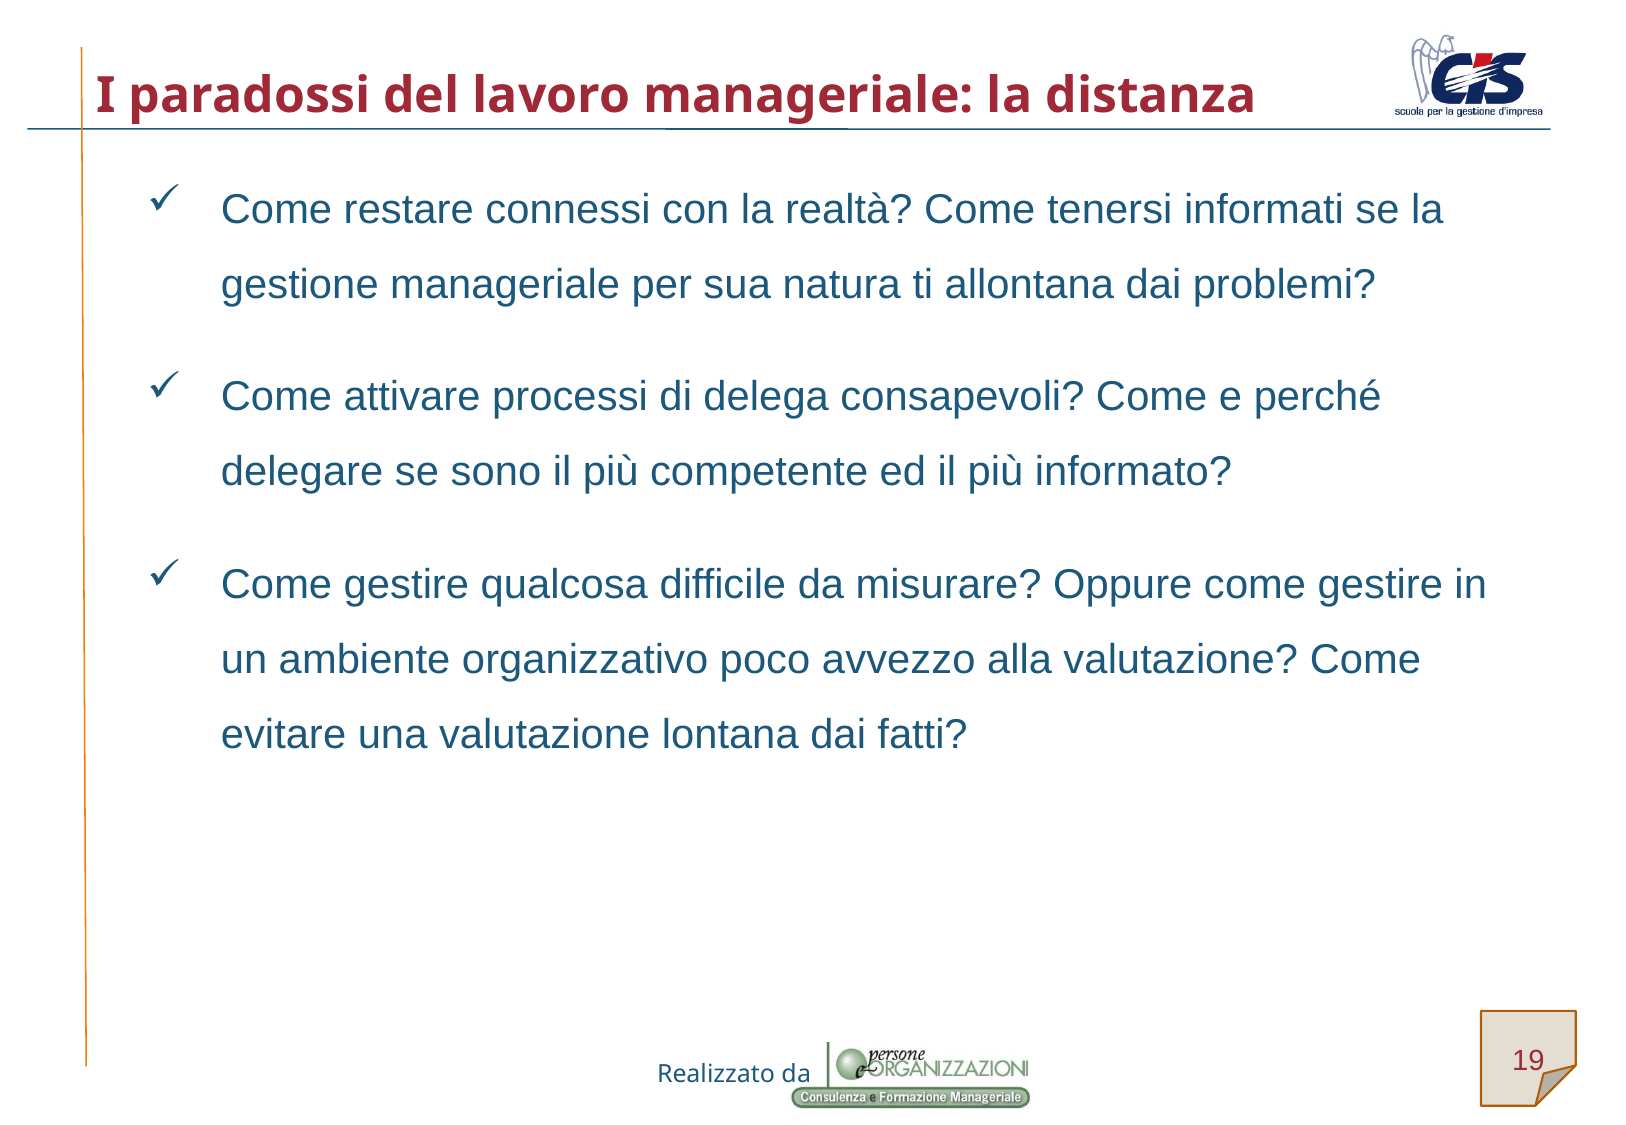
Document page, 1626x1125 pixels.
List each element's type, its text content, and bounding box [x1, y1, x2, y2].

picture [1390, 30, 1545, 121]
text_box Come restare connessi con la realtà? Come tenersi informati se la gestione manageriale per sua natura ti allontana dai problemi? Come attivare processi di delega consapevoli? Come e perché delegare se sono il più competente ed il più informato? Come gestire qualcosa difficile da misurare? Oppure come gestire in un ambiente organizzativo poco avvezzo alla valutazione? Come evitare una valutazione lontana dai fatti? [103, 148, 1545, 764]
picture [787, 1042, 1036, 1117]
title I paradossi del lavoro manageriale: la distanza [81, 33, 1544, 153]
picture [787, 1070, 792, 1080]
slide_number 19 [1486, 1028, 1571, 1089]
